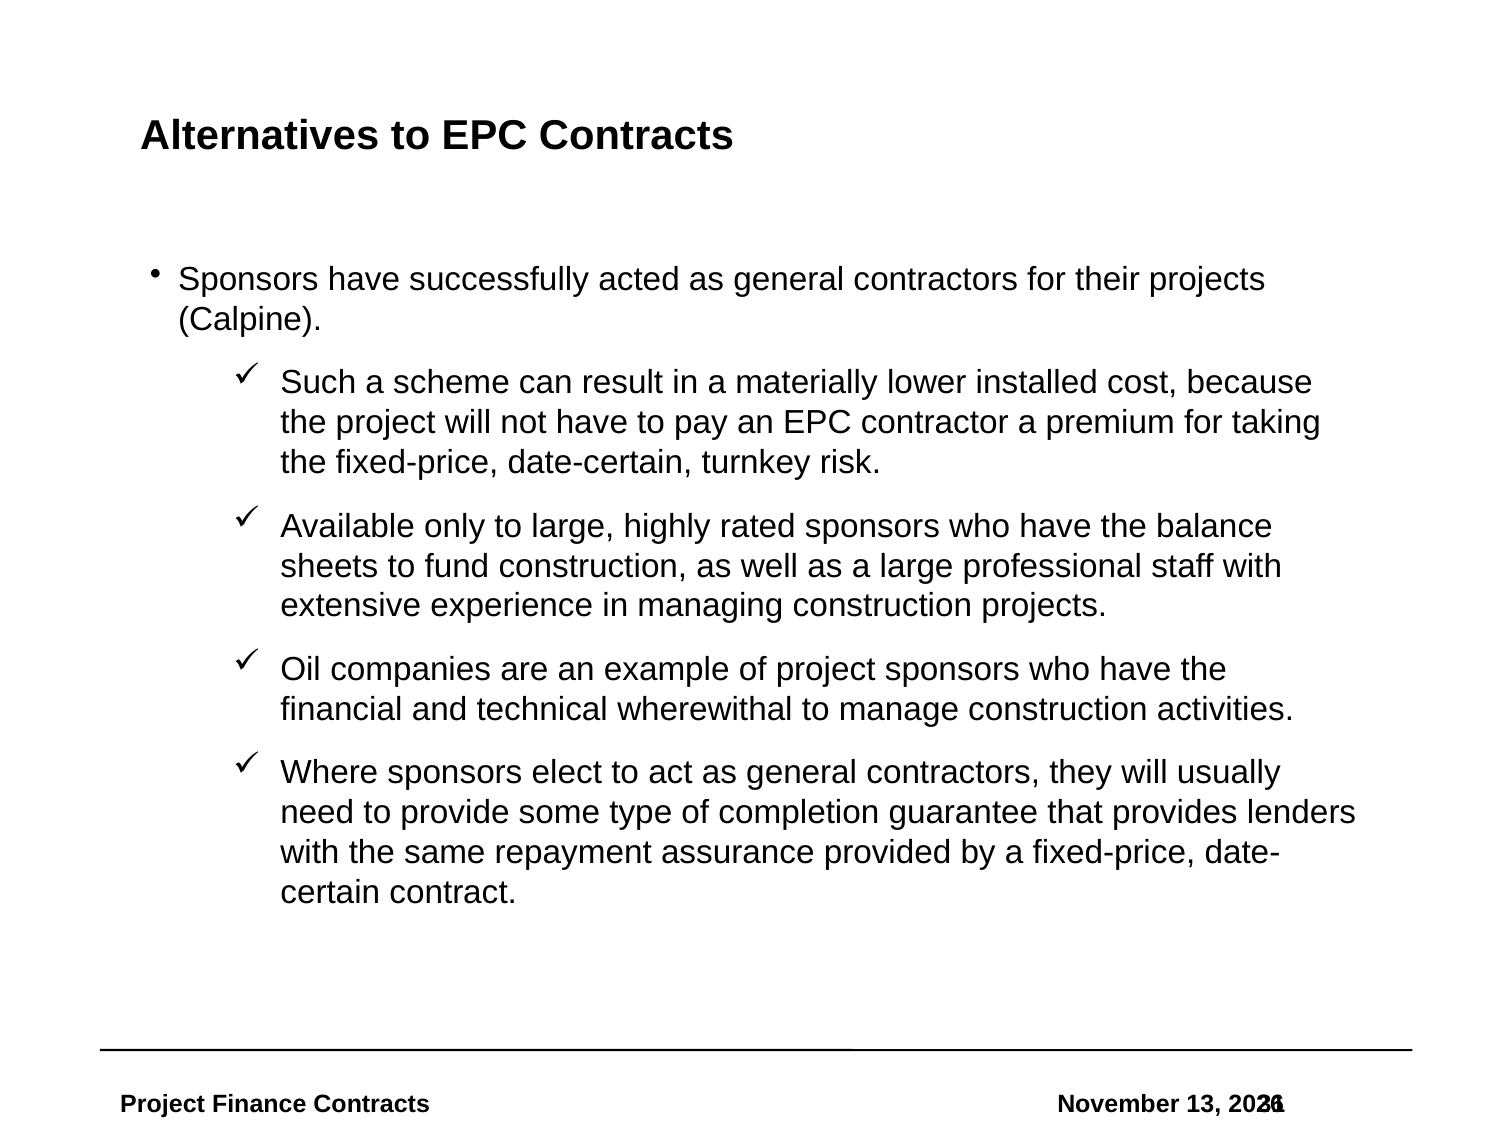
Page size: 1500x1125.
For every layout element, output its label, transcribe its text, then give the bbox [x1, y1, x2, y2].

list Sponsors have successfully acted as general contractors for their projects (Calpine). Such a scheme can result in a materially lower installed cost, because the project will not have to pay an EPC contractor a premium for taking the fixed-price, date-certain, turnkey risk. Available only to large, highly rated sponsors who have the balance sheets to fund construction, as well as a large professional staff with extensive experience in managing construction projects. Oil companies are an example of project sponsors who have the financial and technical wherewithal to manage construction activities. Where sponsors elect to act as general contractors, they will usually need to provide some type of completion guarantee that provides lenders with the same repayment assurance provided by a fixed-price, date-certain contract. [124, 249, 1376, 1001]
title Alternatives to EPC Contracts [124, 99, 1288, 226]
